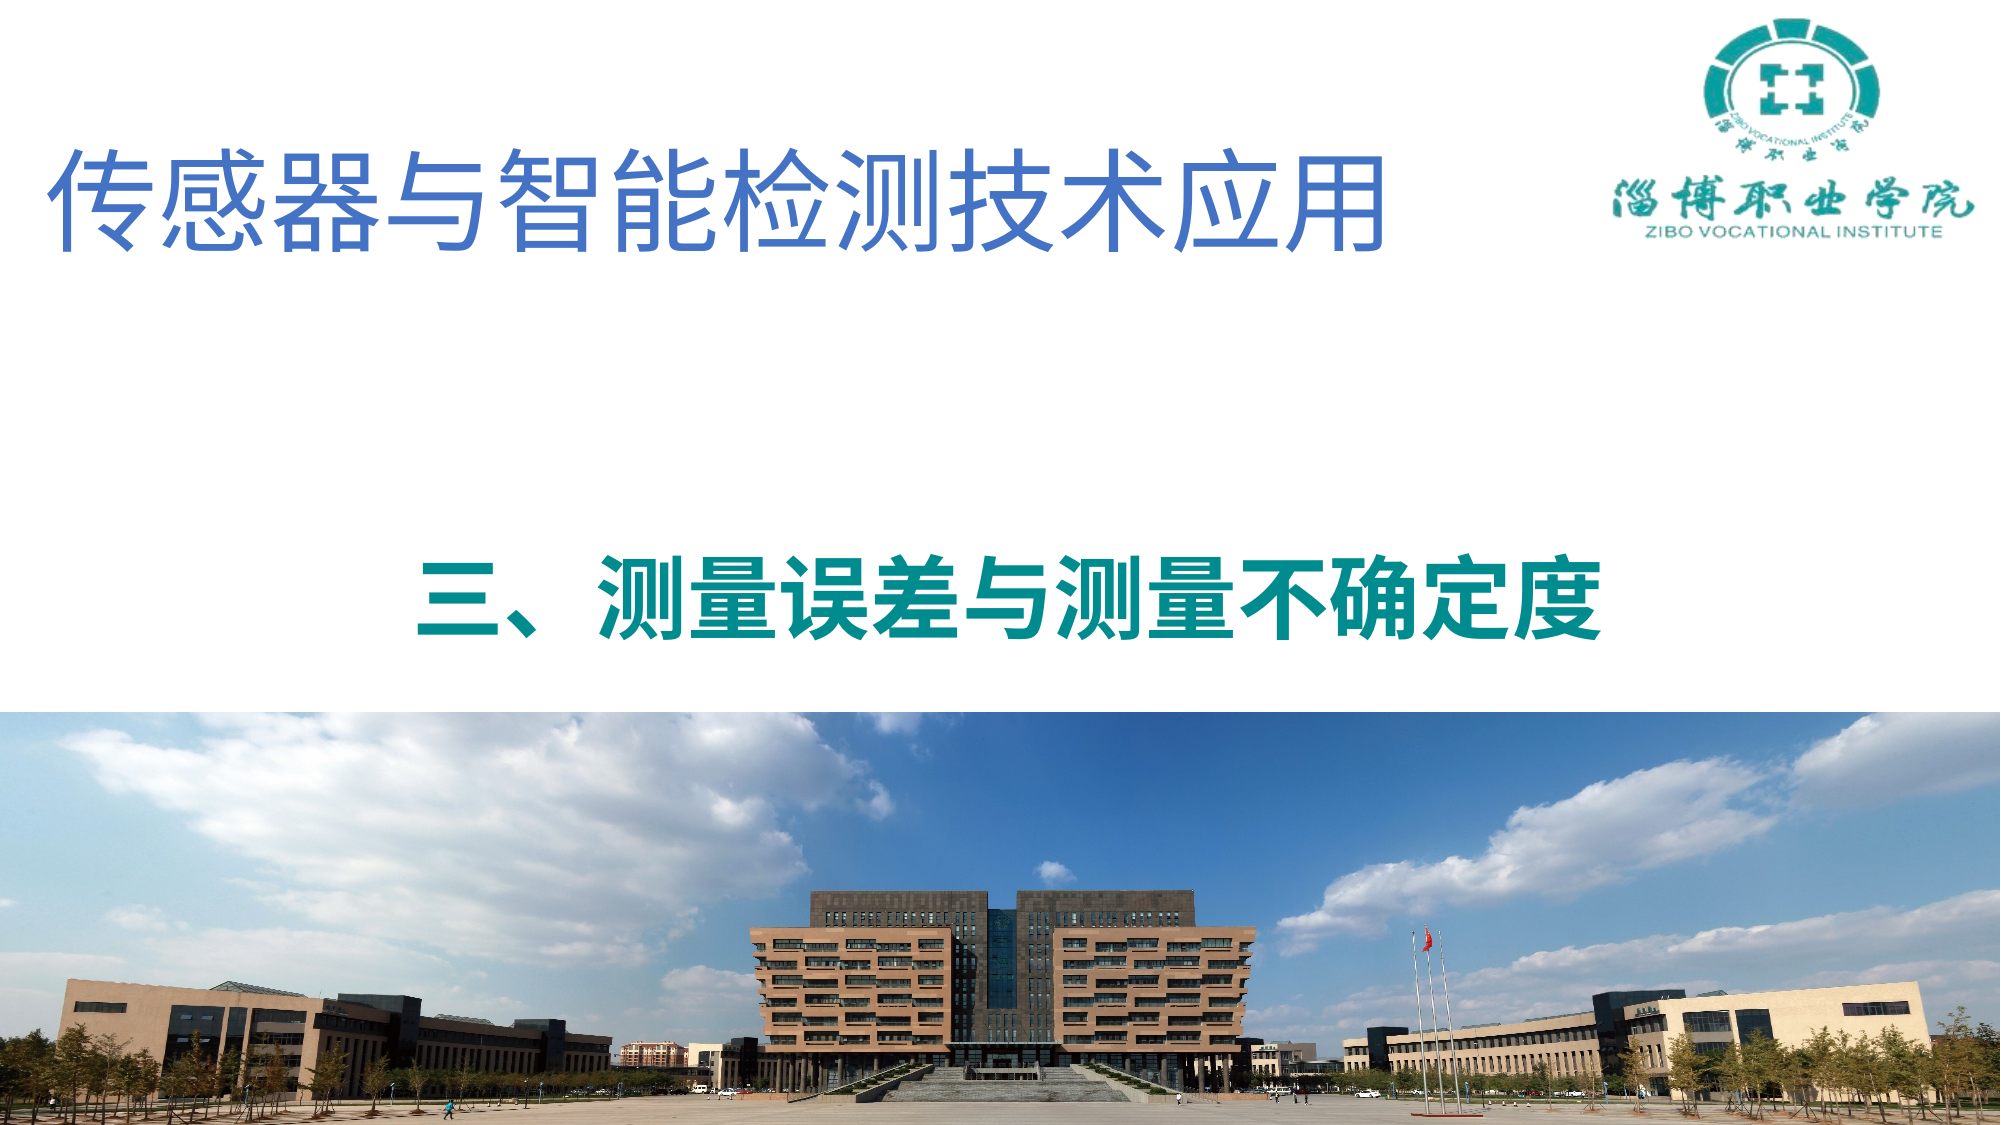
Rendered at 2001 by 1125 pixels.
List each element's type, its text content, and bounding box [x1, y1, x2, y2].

picture [0, 712, 2000, 1125]
text_box 传感器与智能检测技术应用 [30, 123, 1411, 274]
text_box 三、测量误差与测量不确定度 [397, 533, 1774, 658]
picture [1581, 4, 2000, 253]
